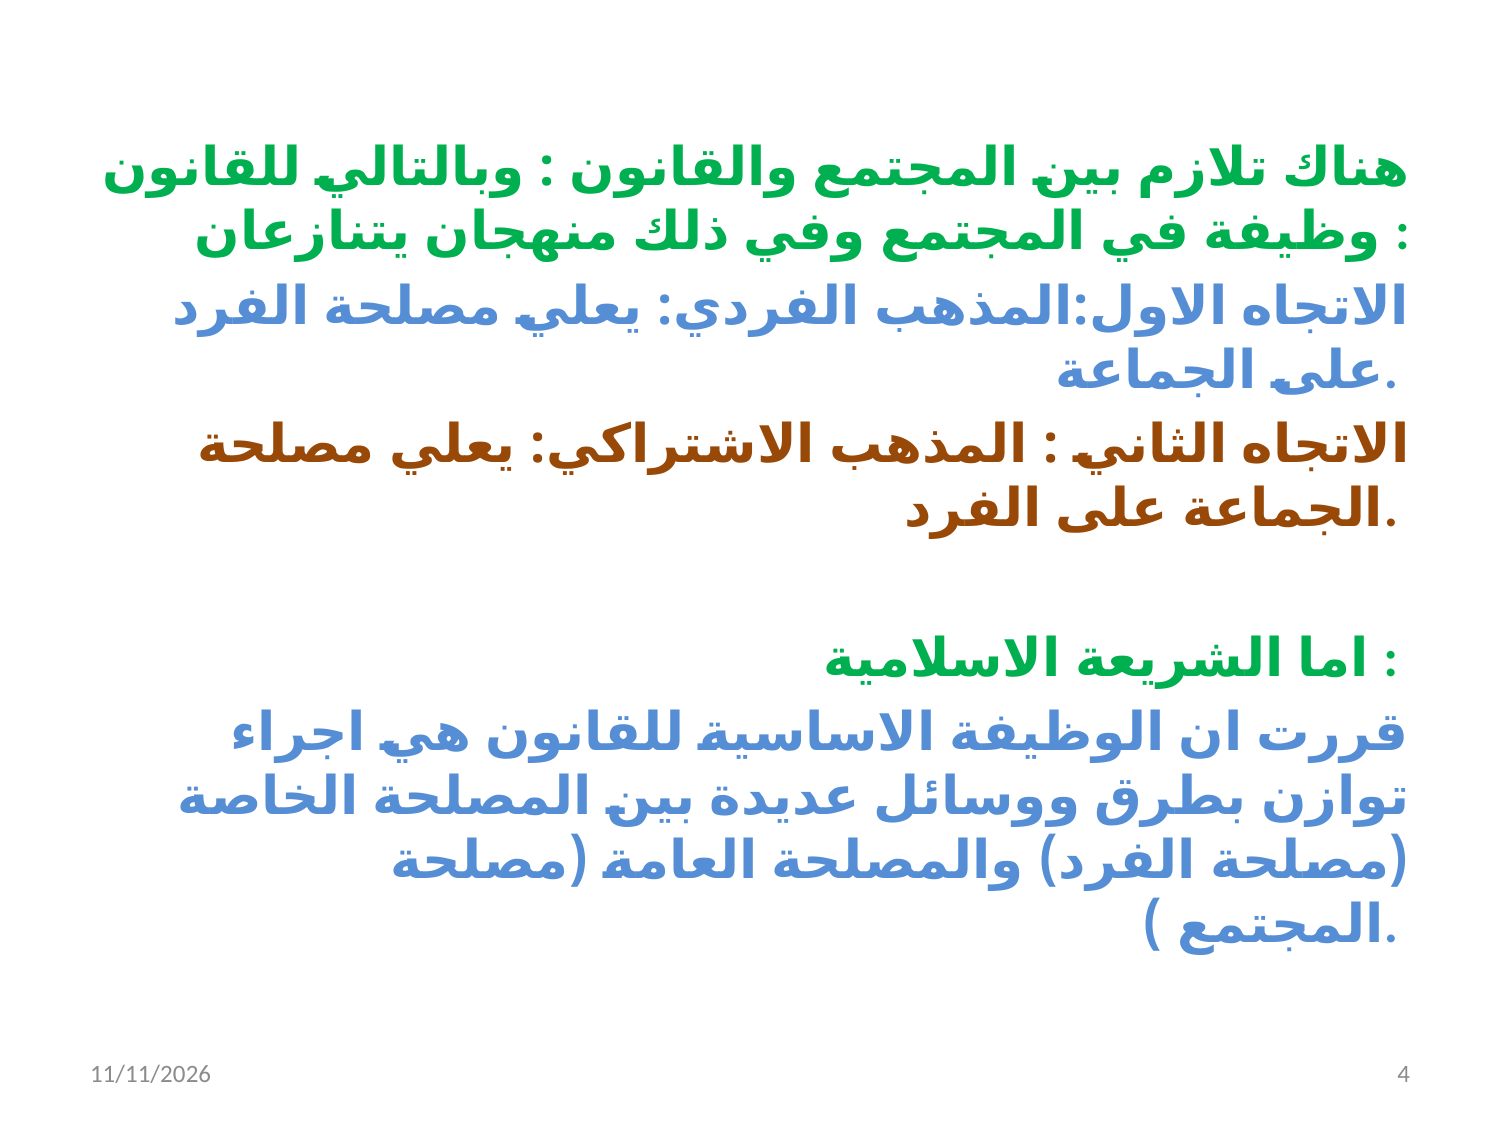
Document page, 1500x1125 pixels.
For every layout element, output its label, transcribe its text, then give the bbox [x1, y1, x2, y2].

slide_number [75, 1042, 425, 1103]
list هناك تلازم بين المجتمع والقانون : وبالتالي للقانون وظيفة في المجتمع وفي ذلك منهجان يتنازعان : الاتجاه الاول:المذهب الفردي: يعلي مصلحة الفرد على الجماعة. الاتجاه الثاني : المذهب الاشتراكي: يعلي مصلحة الجماعة على الفرد. اما الشريعة الاسلامية : قررت ان الوظيفة الاساسية للقانون هي اجراء توازن بطرق ووسائل عديدة بين المصلحة الخاصة (مصلحة الفرد) والمصلحة العامة (مصلحة المجتمع ). [75, 50, 1425, 1005]
slide_number 4 [1074, 1042, 1425, 1103]
